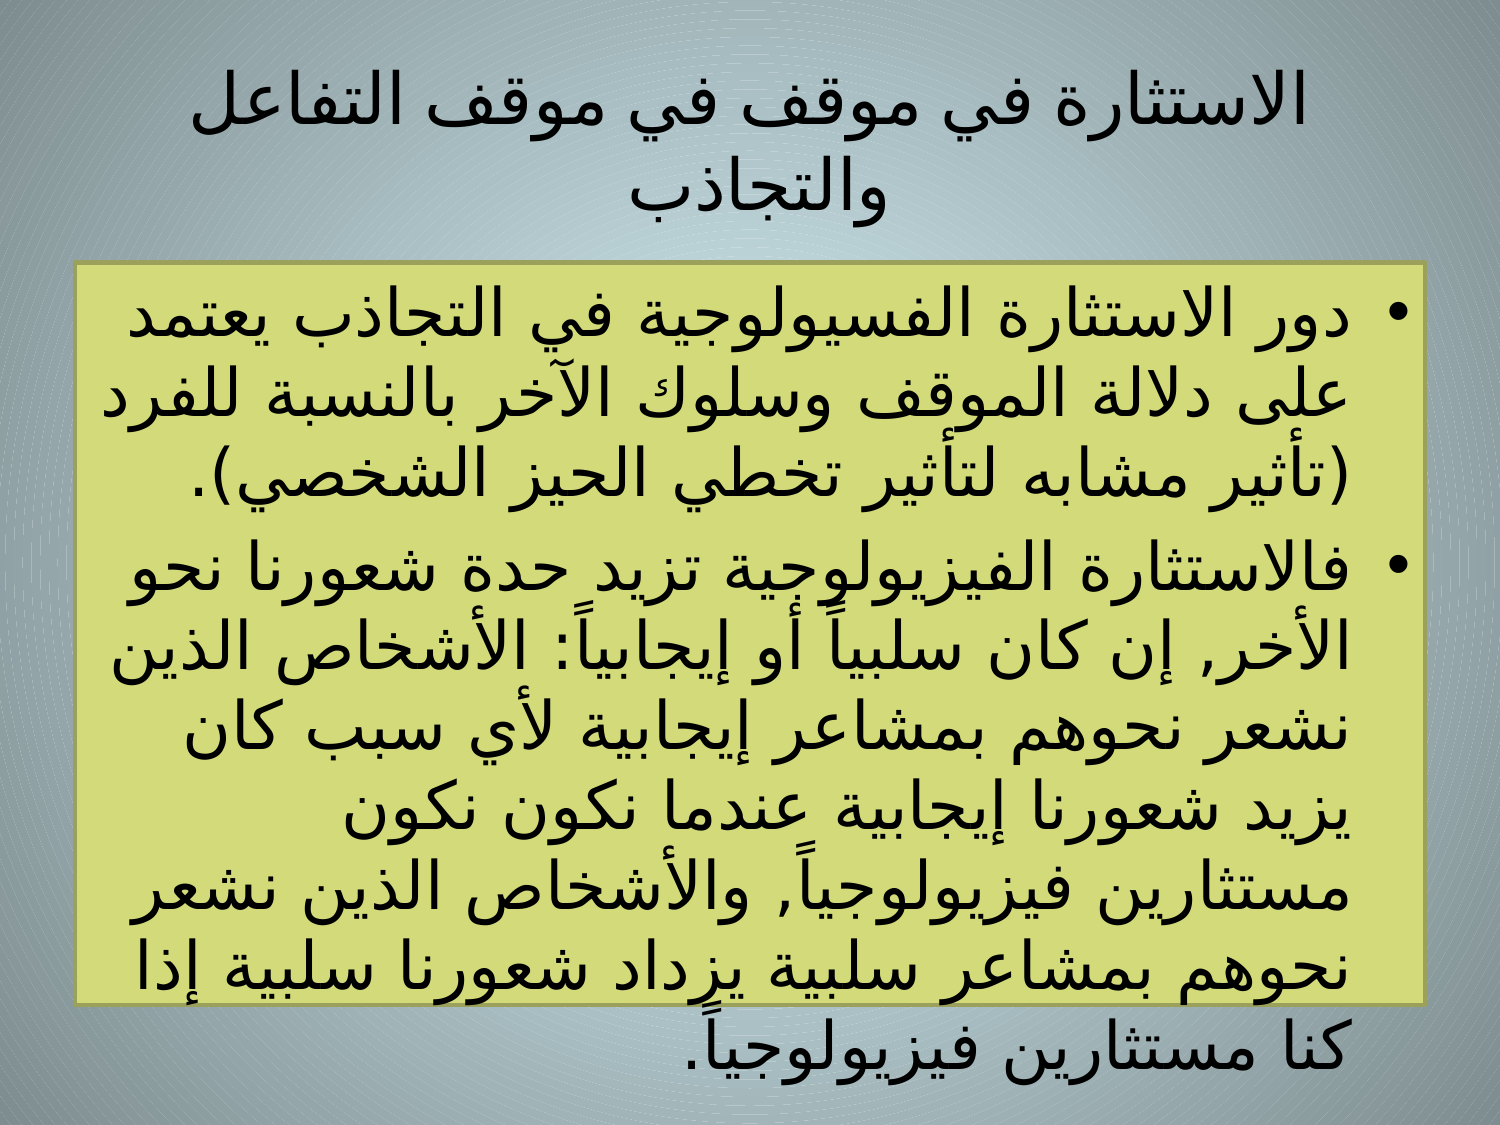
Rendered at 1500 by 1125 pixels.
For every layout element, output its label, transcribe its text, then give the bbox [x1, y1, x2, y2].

title الاستثارة في موقف في موقف التفاعل والتجاذب [75, 45, 1425, 233]
list دور الاستثارة الفسيولوجية في التجاذب يعتمد على دلالة الموقف وسلوك الآخر بالنسبة للفرد (تأثير مشابه لتأثير تخطي الحيز الشخصي). فالاستثارة الفيزيولوجية تزيد حدة شعورنا نحو الأخر, إن كان سلبياً أو إيجابياً: الأشخاص الذين نشعر نحوهم بمشاعر إيجابية لأي سبب كان يزيد شعورنا إيجابية عندما نكون نكون مستثارين فيزيولوجياً, والأشخاص الذين نشعر نحوهم بمشاعر سلبية يزداد شعورنا سلبية إذا كنا مستثارين فيزيولوجياً. [73, 260, 1427, 1007]
